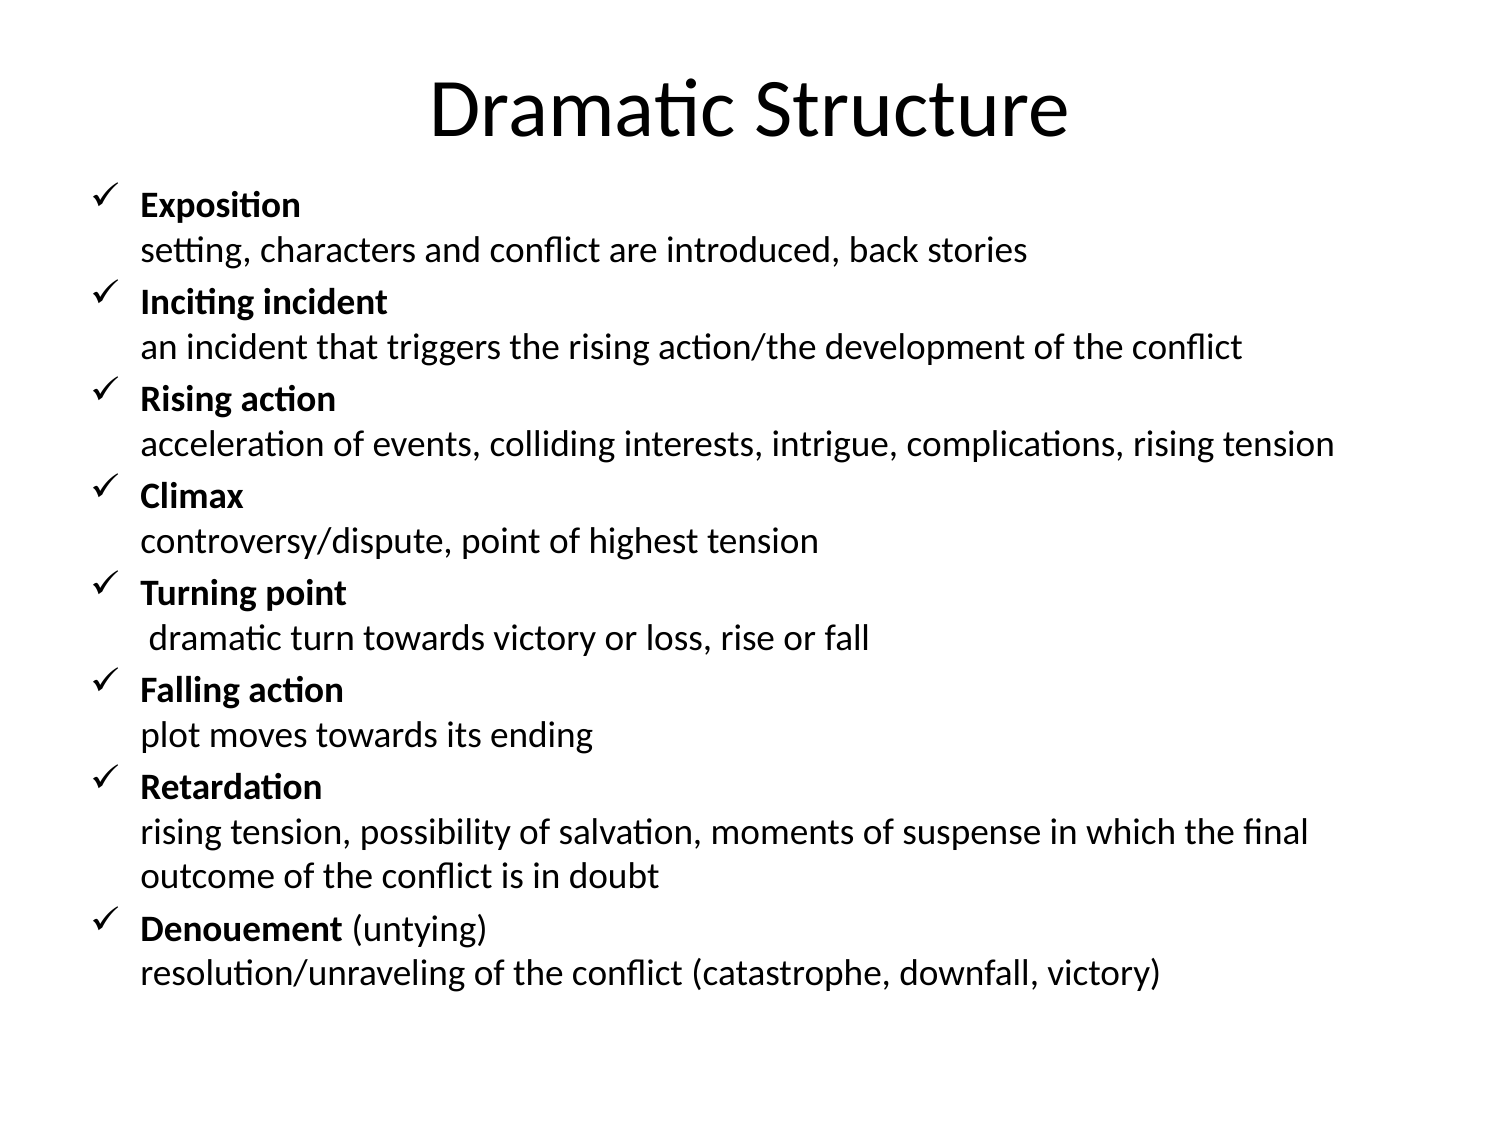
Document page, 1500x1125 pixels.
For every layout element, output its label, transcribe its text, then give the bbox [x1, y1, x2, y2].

title Dramatic Structure [75, 45, 1425, 161]
list Exposition setting, characters and conflict are introduced, back stories Inciting incident an incident that triggers the rising action/the development of the conflict Rising action acceleration of events, colliding interests, intrigue, complications, rising tension Climax controversy/dispute, point of highest tension Turning point dramatic turn towards victory or loss, rise or fall Falling action plot moves towards its ending Retardation rising tension, possibility of salvation, moments of suspense in which the final outcome of the conflict is in doubt Denouement (untying) resolution/unraveling of the conflict (catastrophe, downfall, victory) [75, 172, 1425, 1005]
